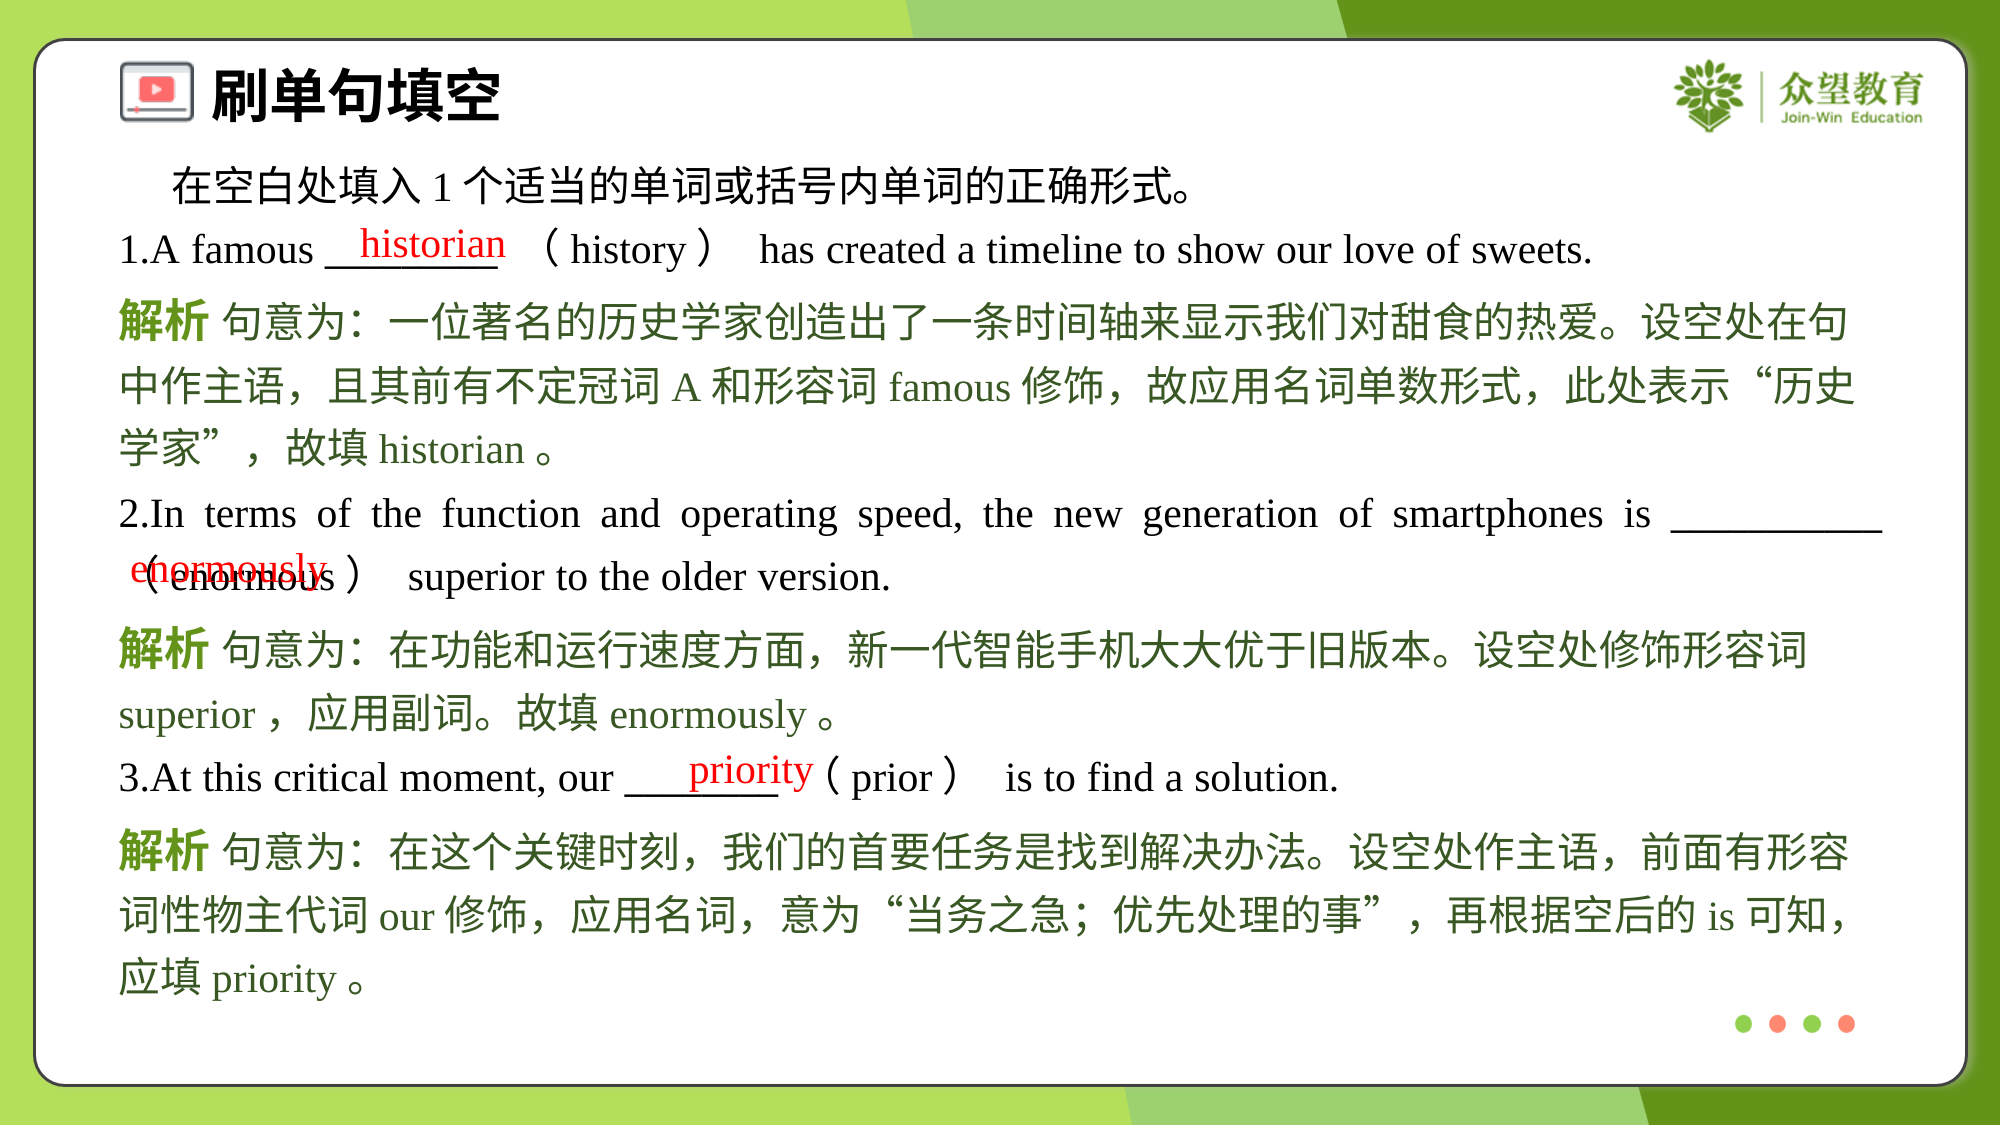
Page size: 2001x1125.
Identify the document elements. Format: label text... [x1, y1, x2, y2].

text_box 解析 句意为：在功能和运行速度方面，新一代智能手机大大优于旧版本。设空处修饰形容词superior，应用副词。故填enormously。 [118, 605, 1883, 732]
text_box historian [355, 203, 511, 261]
text_box 在空白处填入1个适当的单词或括号内单词的正确形式。 1.A famous _________ （history） has created a timeline to show our love of sweets. [118, 146, 1883, 267]
text_box priority [684, 729, 819, 788]
picture [0, 0, 2000, 1125]
text_box 解析 句意为：一位著名的历史学家创造出了一条时间轴来显示我们对甜食的热爱。设空处在句中作主语，且其前有不定冠词A和形容词famous修饰，故应用名词单数形式，此处表示“历史学家”，故填historian。 [118, 278, 1883, 468]
text_box enormously [126, 527, 332, 586]
text_box 2.In terms of the function and operating speed, the new generation of smartphones is ___________ （enormous） superior to the older version. [118, 473, 1883, 594]
text_box 解析 句意为：在这个关键时刻，我们的首要任务是找到解决办法。设空处作主语，前面有形容词性物主代词our修饰，应用名词，意为“当务之急；优先处理的事”，再根据空后的is可知，应填priority。 [118, 807, 1883, 997]
text_box 3.At this critical moment, our ________ （prior） is to find a solution. [118, 737, 1883, 795]
